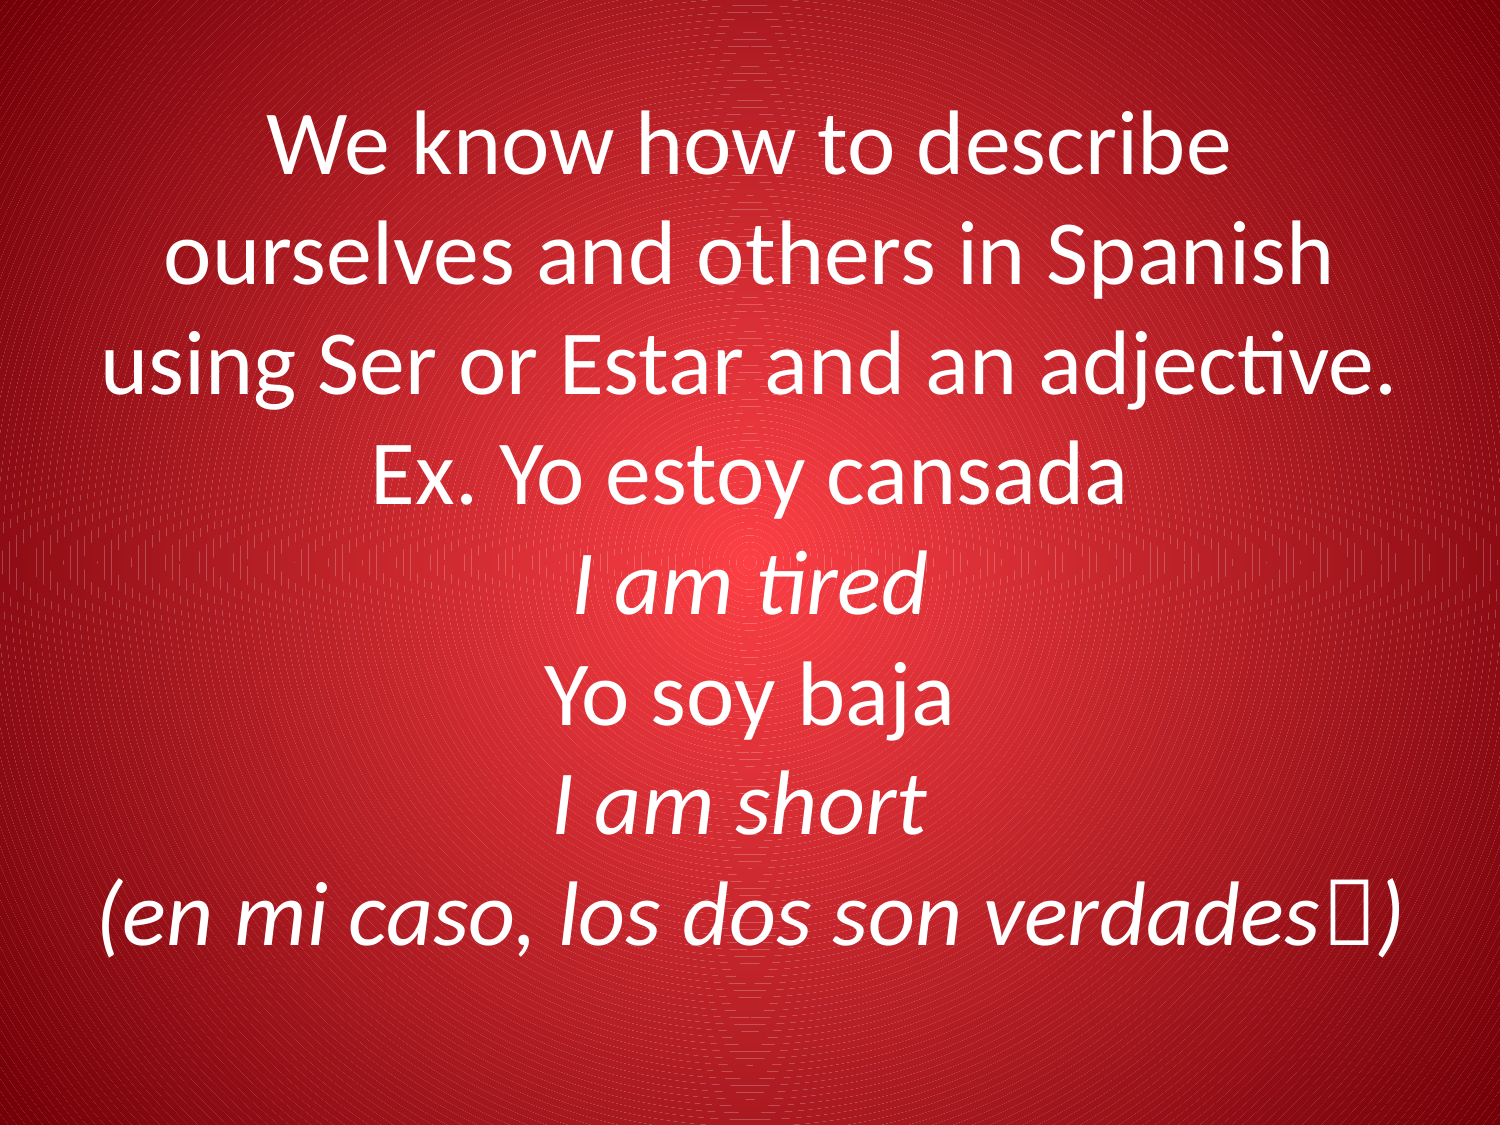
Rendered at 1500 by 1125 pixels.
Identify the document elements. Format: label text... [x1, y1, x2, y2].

title We know how to describe ourselves and others in Spanish using Ser or Estar and an adjective. Ex. Yo estoy cansada I am tired Yo soy baja I am short (en mi caso, los dos son verdades) [75, 45, 1425, 1002]
